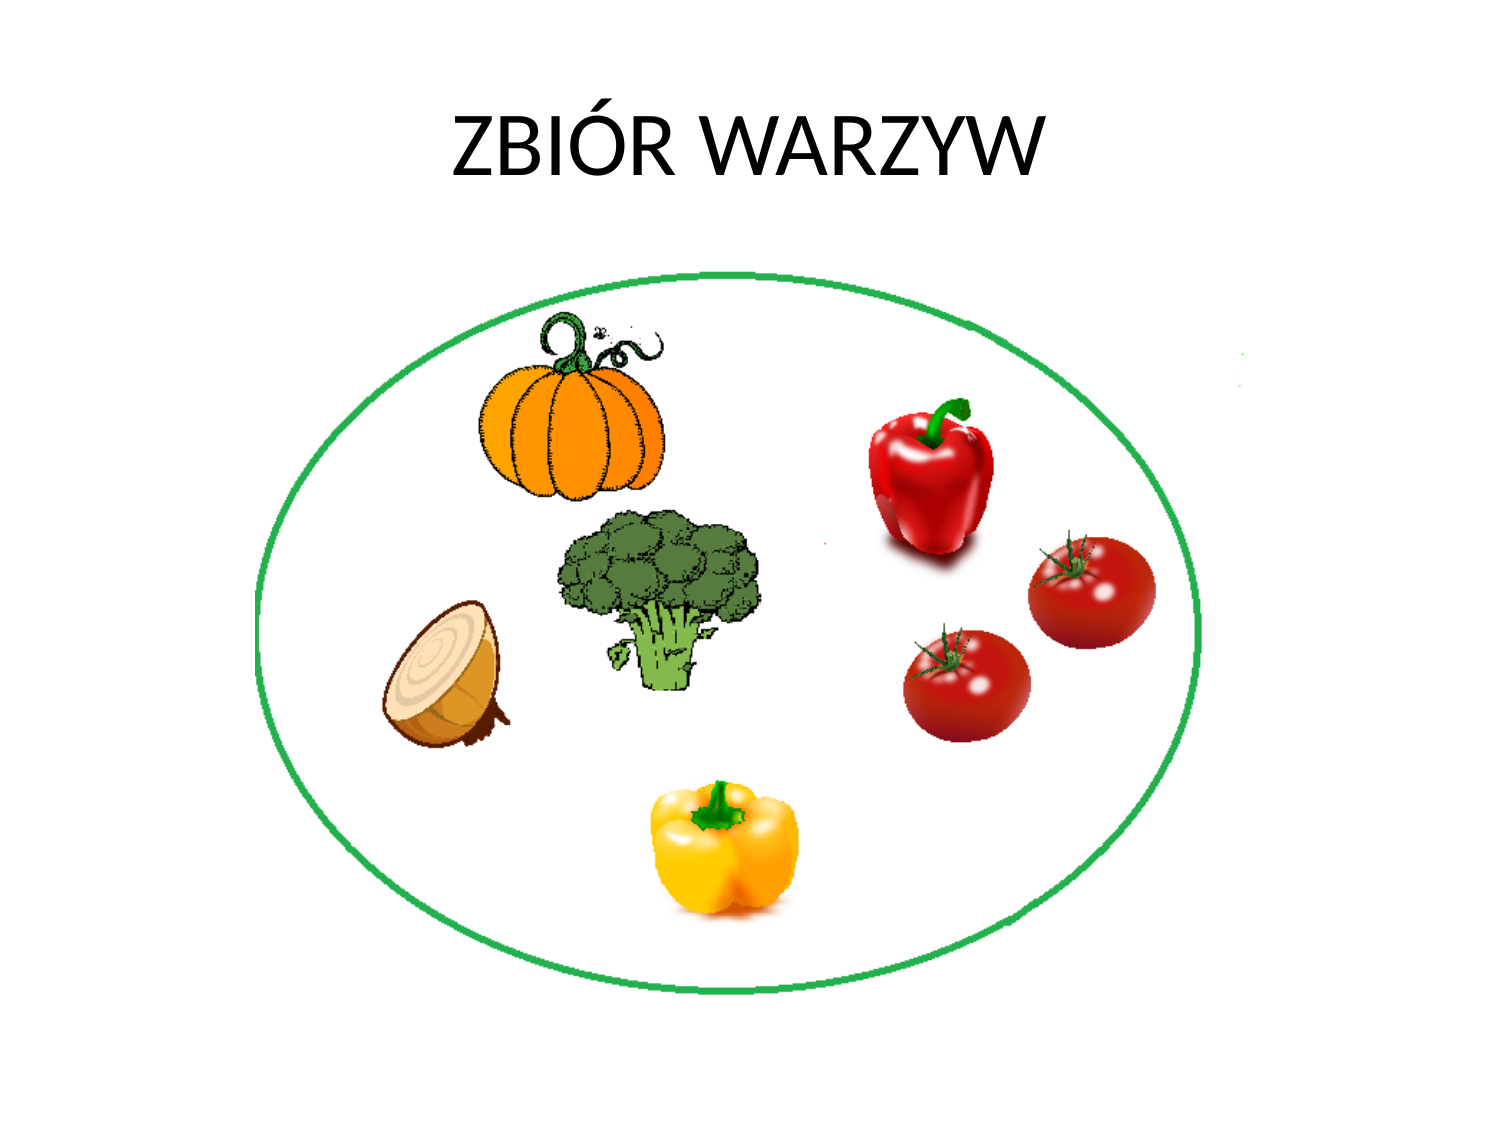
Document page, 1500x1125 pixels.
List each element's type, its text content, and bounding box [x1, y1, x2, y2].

title ZBIÓR WARZYW [75, 45, 1425, 233]
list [255, 262, 1245, 1006]
